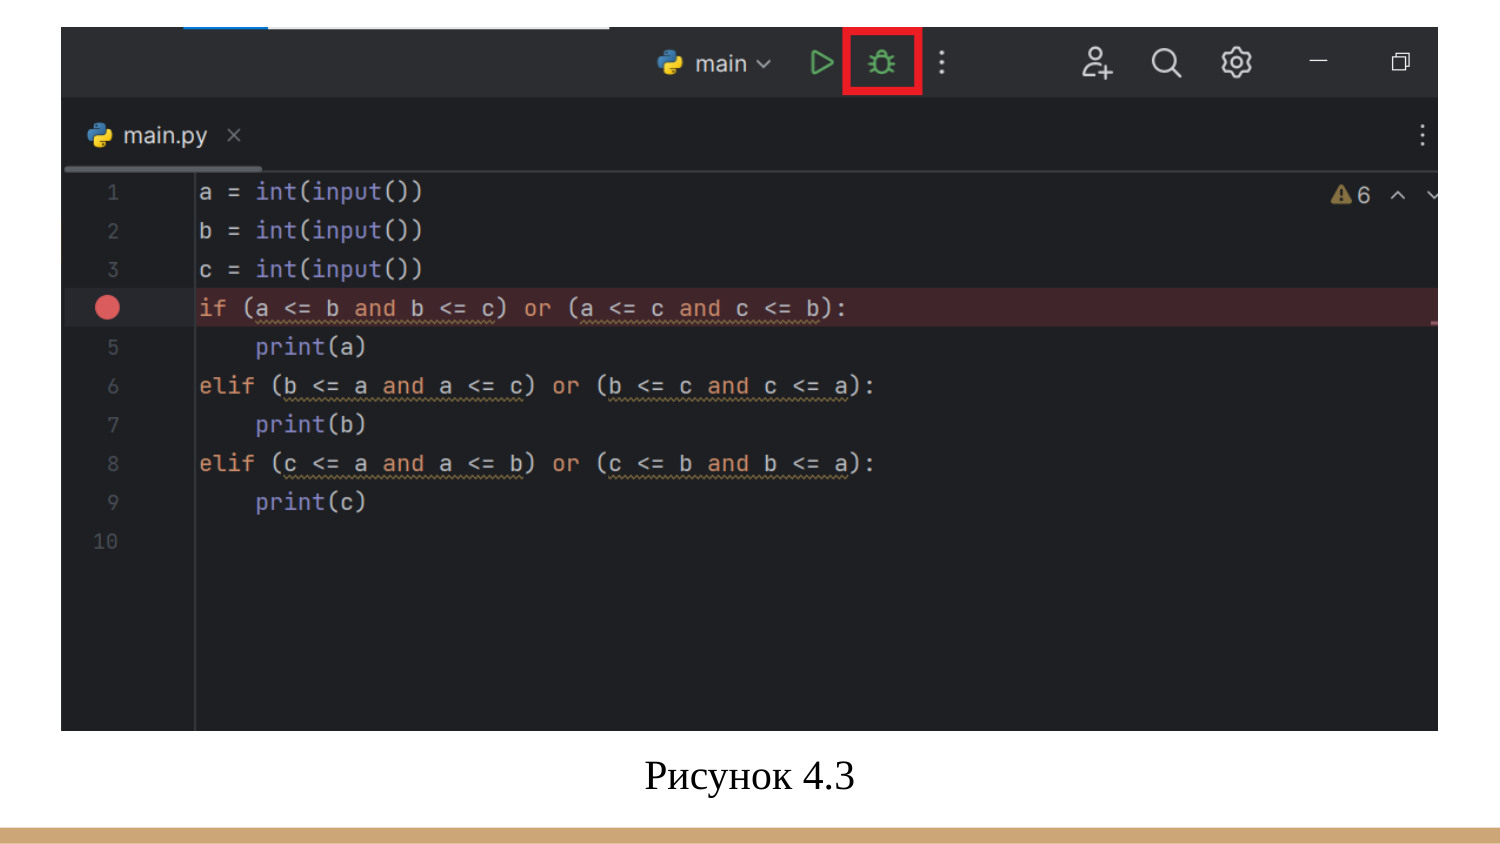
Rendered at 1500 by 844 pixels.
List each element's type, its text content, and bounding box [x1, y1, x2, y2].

title Рисунок 4.3 [267, 740, 1233, 815]
picture [61, 27, 1439, 732]
